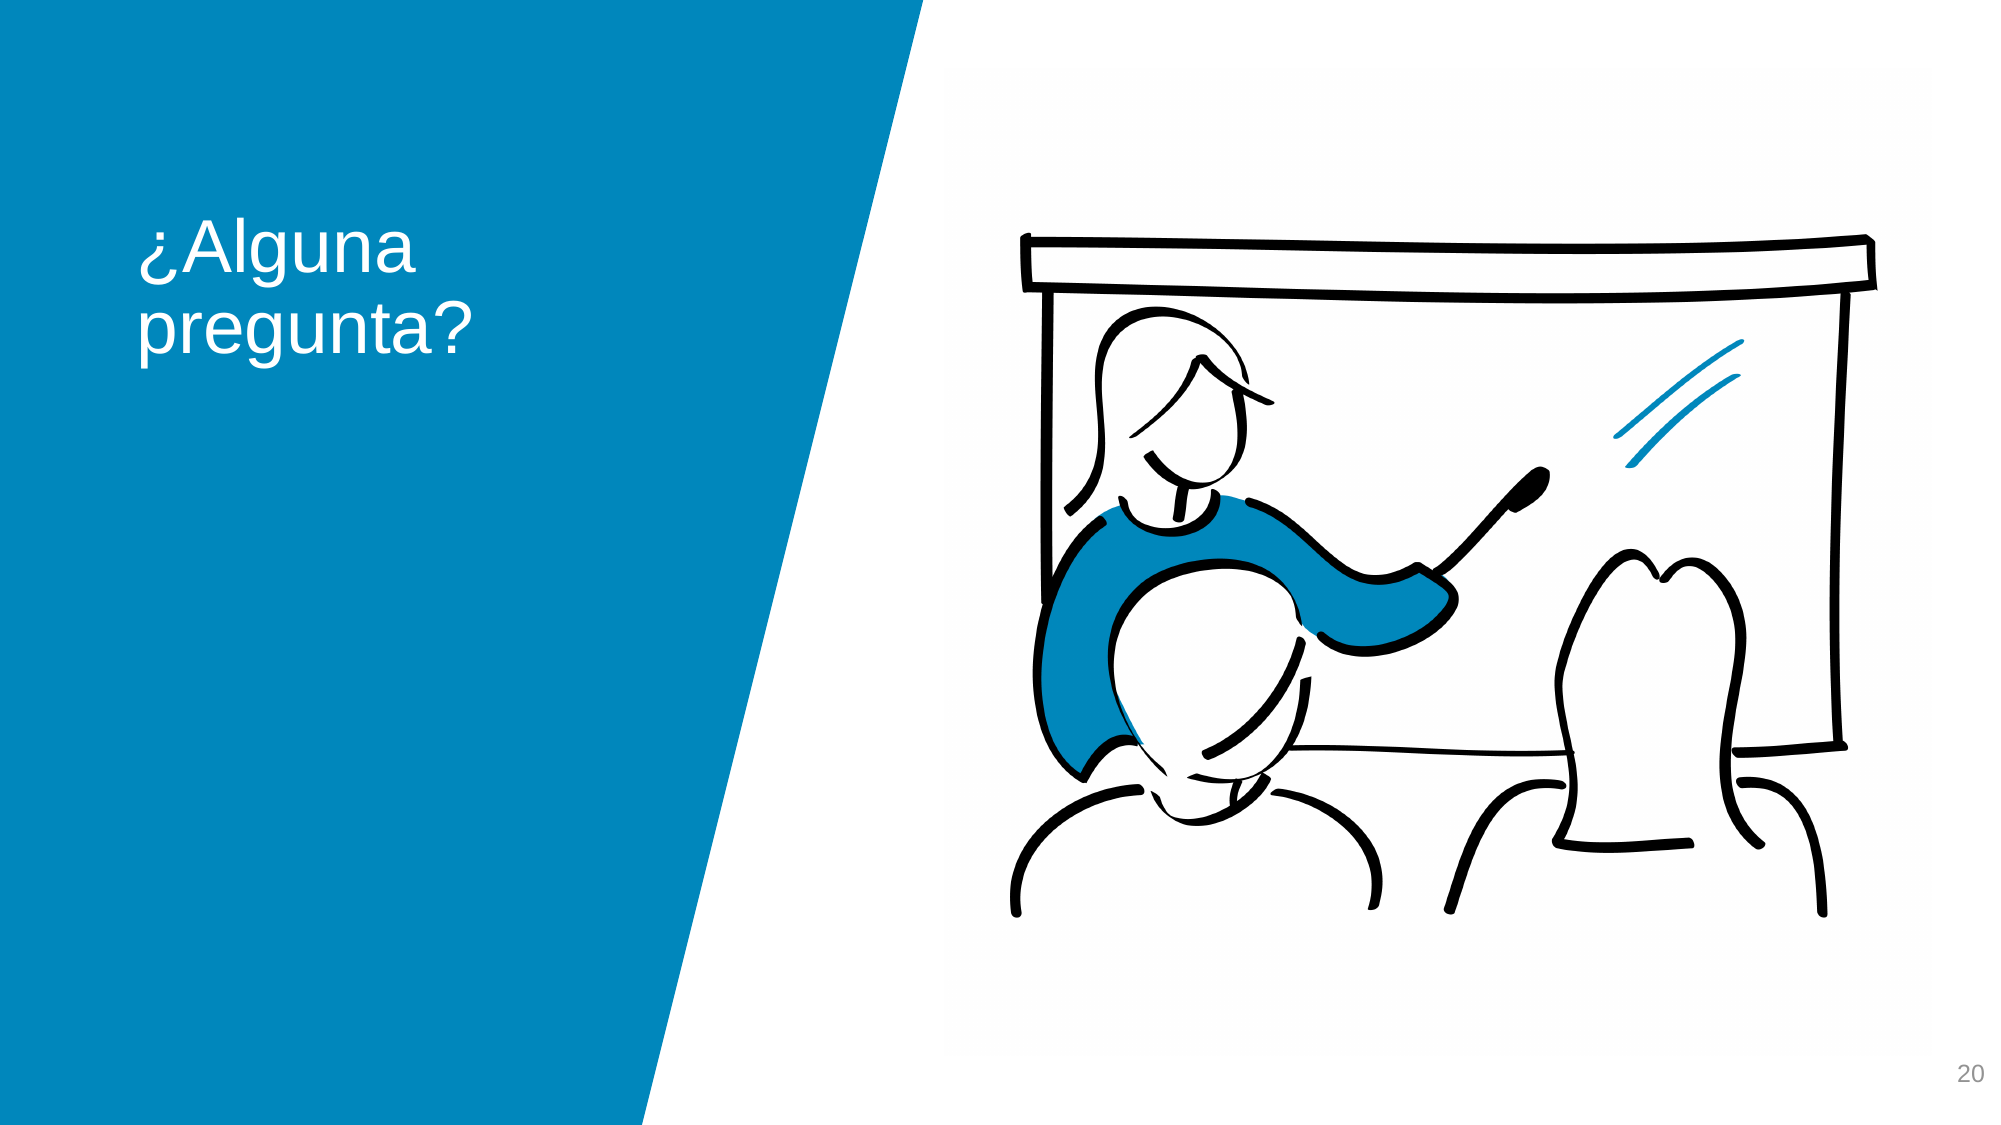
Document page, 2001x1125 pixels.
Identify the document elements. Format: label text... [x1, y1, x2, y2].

slide_number 20 [1550, 1042, 2000, 1103]
title ¿Alguna pregunta? [136, 0, 775, 371]
picture [944, 68, 1932, 1056]
